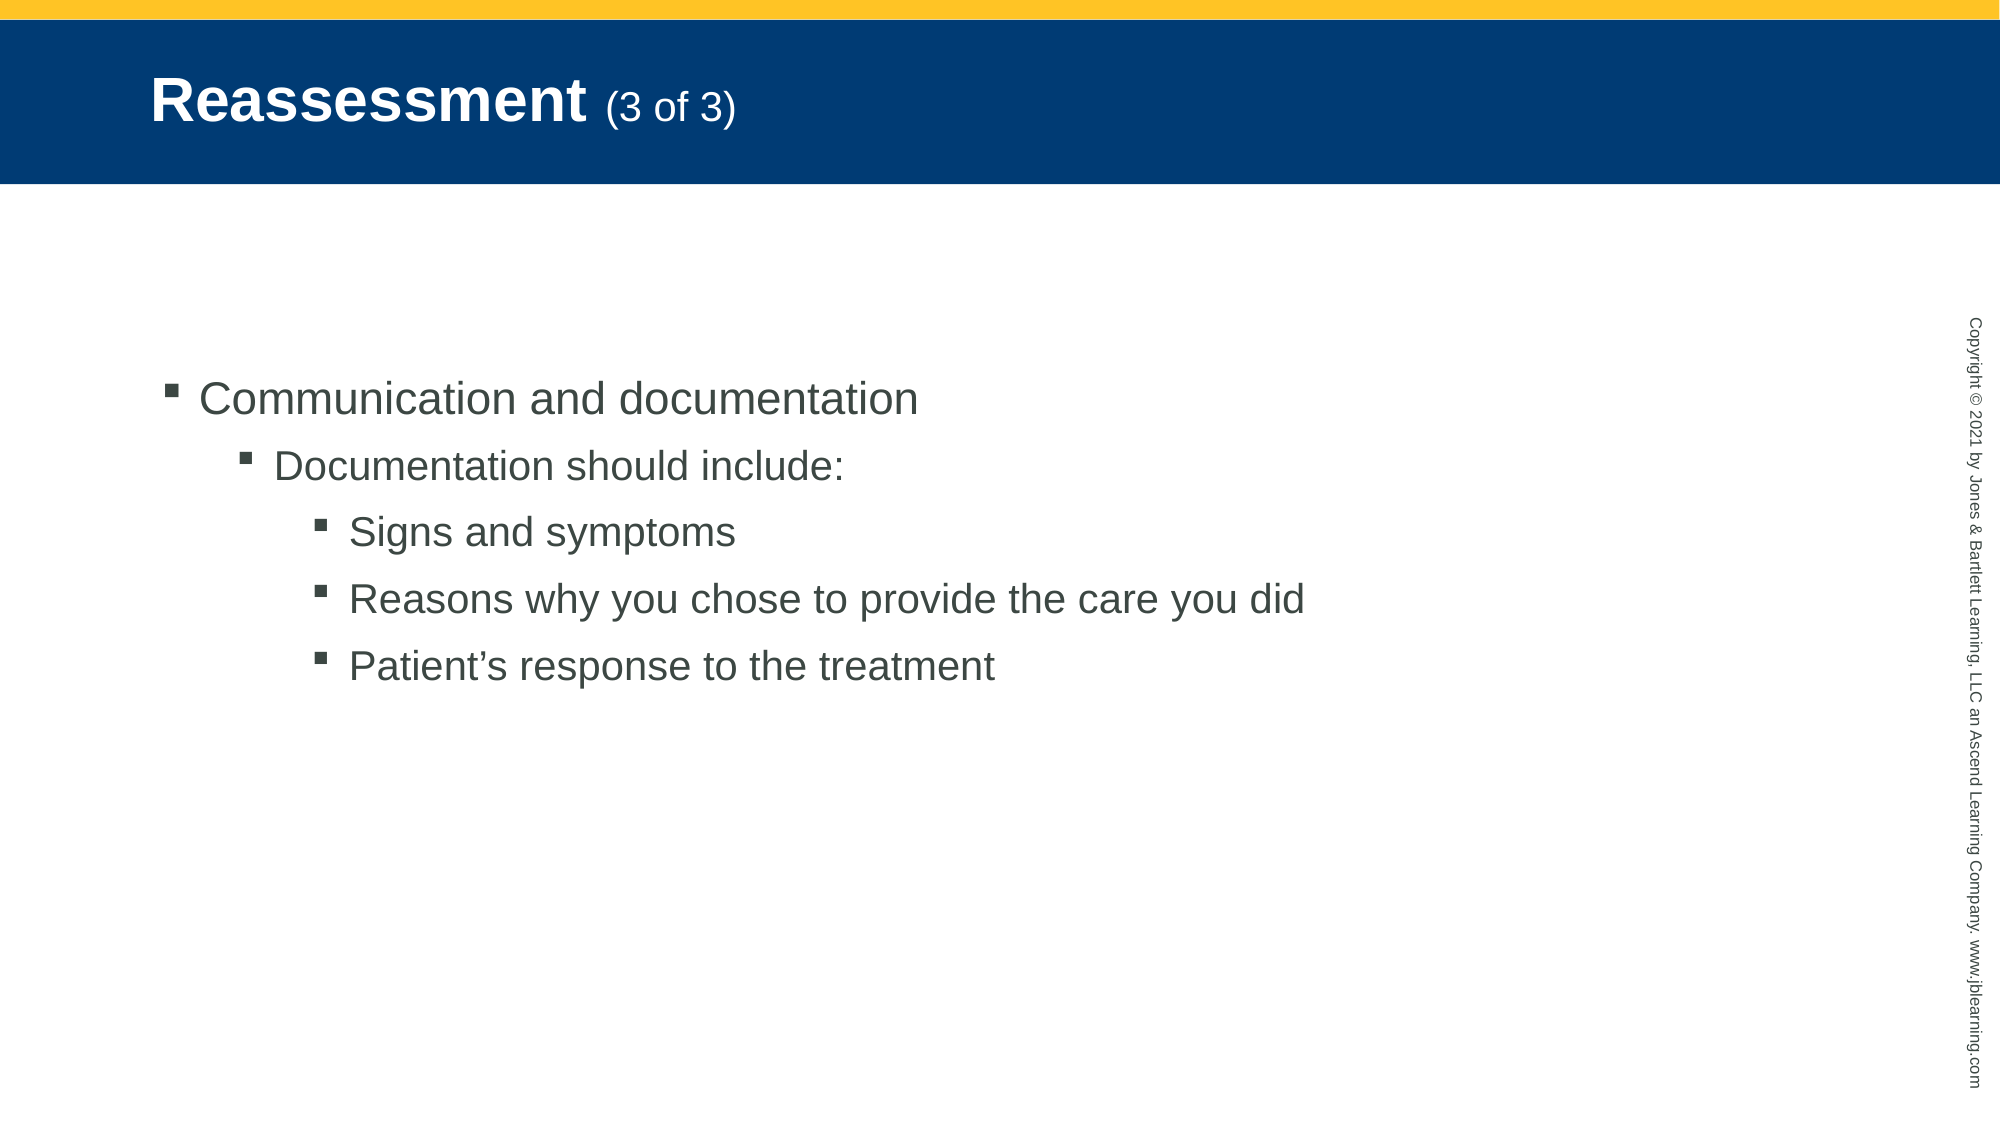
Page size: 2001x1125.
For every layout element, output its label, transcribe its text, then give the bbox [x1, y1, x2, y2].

list Communication and documentation Documentation should include: Signs and symptoms Reasons why you chose to provide the care you did Patient’s response to the treatment [146, 361, 1859, 1016]
title Reassessment (3 of 3) [0, 19, 2000, 185]
